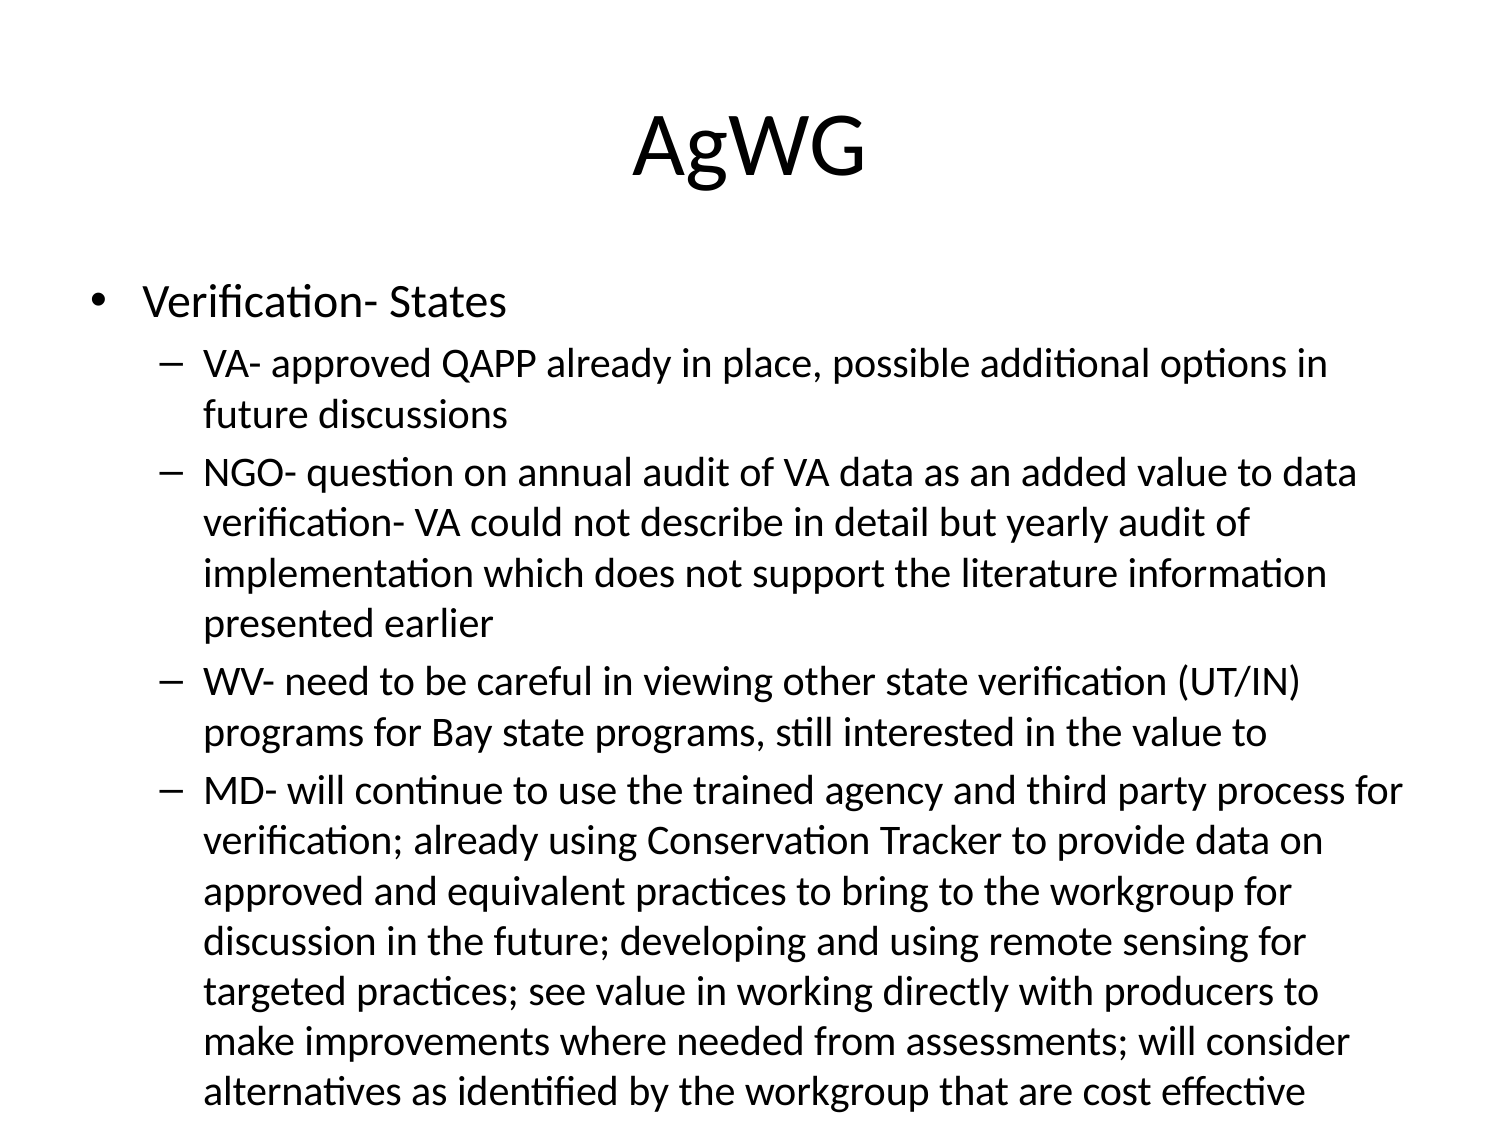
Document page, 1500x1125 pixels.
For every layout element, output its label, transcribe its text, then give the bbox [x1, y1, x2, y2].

list Verification- States VA- approved QAPP already in place, possible additional options in future discussions NGO- question on annual audit of VA data as an added value to data verification- VA could not describe in detail but yearly audit of implementation which does not support the literature information presented earlier WV- need to be careful in viewing other state verification (UT/IN) programs for Bay state programs, still interested in the value to MD- will continue to use the trained agency and third party process for verification; already using Conservation Tracker to provide data on approved and equivalent practices to bring to the workgroup for discussion in the future; developing and using remote sensing for targeted practices; see value in working directly with producers to make improvements where needed from assessments; will consider alternatives as identified by the workgroup that are cost effective [75, 262, 1425, 1125]
title AgWG [75, 45, 1425, 233]
